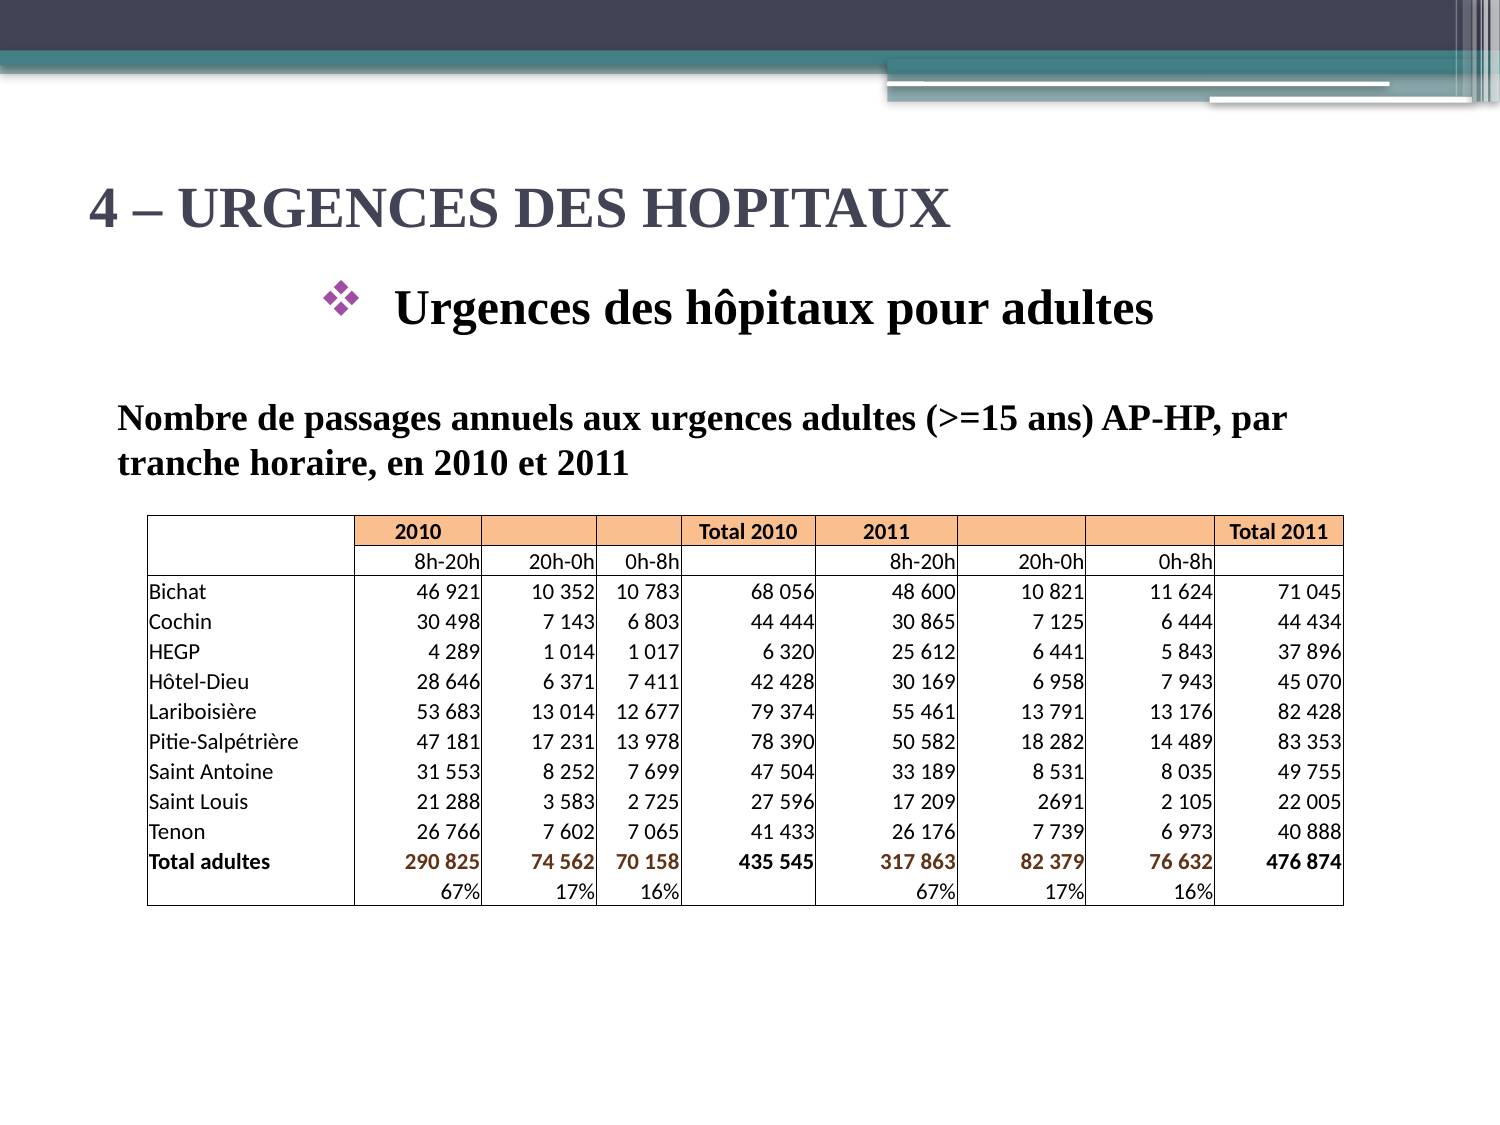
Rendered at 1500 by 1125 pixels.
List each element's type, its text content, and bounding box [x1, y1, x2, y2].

table_cell 14 489 [1086, 725, 1214, 755]
table_cell 30 498 [355, 605, 481, 635]
table_header Total 2011 [1215, 516, 1343, 545]
table_header [148, 516, 354, 545]
table_cell 82 379 [958, 845, 1085, 875]
table_cell [682, 875, 815, 905]
table_cell 25 612 [816, 635, 957, 665]
table_cell Saint Antoine [148, 755, 354, 785]
table_cell 45 070 [1215, 665, 1343, 695]
table_cell 290 825 [355, 845, 481, 875]
table_cell 30 169 [816, 665, 957, 695]
table_cell Lariboisière [148, 695, 354, 725]
table_cell 7 411 [597, 665, 681, 695]
table_cell 74 562 [482, 845, 596, 875]
title 4 – URGENCES DES HOPITAUX [75, 58, 1425, 247]
table_cell 17 231 [482, 725, 596, 755]
table_cell 7 602 [482, 815, 596, 845]
table_cell 44 444 [682, 605, 815, 635]
table_cell 5 843 [1086, 635, 1214, 665]
table_cell 10 821 [958, 576, 1085, 605]
table_cell 7 065 [597, 815, 681, 845]
table_cell 7 699 [597, 755, 681, 785]
table_cell Hôtel-Dieu [148, 665, 354, 695]
table_header 2010 [355, 516, 481, 545]
table_cell 67% [816, 875, 957, 905]
table_cell 13 978 [597, 725, 681, 755]
table_cell 27 596 [682, 785, 815, 815]
table_cell 71 045 [1215, 576, 1343, 605]
table_cell 8 531 [958, 755, 1085, 785]
table_cell 4 289 [355, 635, 481, 665]
table_cell 42 428 [682, 665, 815, 695]
table_cell 83 353 [1215, 725, 1343, 755]
text_box Nombre de passages annuels aux urgences adultes (>=15 ans) AP-HP, par tranche horaire, en 2010 et 2011 [102, 385, 1414, 490]
table_cell HEGP [148, 635, 354, 665]
table_cell 11 624 [1086, 576, 1214, 605]
table_cell 13 176 [1086, 695, 1214, 725]
table_cell 33 189 [816, 755, 957, 785]
table_cell 7 125 [958, 605, 1085, 635]
table_cell 46 921 [355, 576, 481, 605]
table_cell 26 176 [816, 815, 957, 845]
table_cell 10 783 [597, 576, 681, 605]
table_cell 78 390 [682, 725, 815, 755]
table_cell 67% [355, 875, 481, 905]
table_cell 8 035 [1086, 755, 1214, 785]
table_cell 28 646 [355, 665, 481, 695]
table_cell 37 896 [1215, 635, 1343, 665]
table_cell 0h-8h [1086, 546, 1214, 575]
table_cell 1 014 [482, 635, 596, 665]
table_cell 16% [597, 875, 681, 905]
table_cell 79 374 [682, 695, 815, 725]
table_cell 435 545 [682, 845, 815, 875]
table_cell Total adultes [148, 845, 354, 875]
table_cell 6 973 [1086, 815, 1214, 845]
table_cell Cochin [148, 605, 354, 635]
table_cell 76 632 [1086, 845, 1214, 875]
table_cell Tenon [148, 815, 354, 845]
table_cell 2 725 [597, 785, 681, 815]
table_cell 41 433 [682, 815, 815, 845]
table_cell 6 441 [958, 635, 1085, 665]
table_cell 26 766 [355, 815, 481, 845]
table_cell 22 005 [1215, 785, 1343, 815]
table_cell 2 105 [1086, 785, 1214, 815]
table_cell 21 288 [355, 785, 481, 815]
table_cell 30 865 [816, 605, 957, 635]
table_cell 47 181 [355, 725, 481, 755]
table_cell 6 803 [597, 605, 681, 635]
table_header Total 2010 [682, 516, 815, 545]
table_cell 68 056 [682, 576, 815, 605]
table_cell [1215, 546, 1343, 575]
table_cell 16% [1086, 875, 1214, 905]
table_cell 17 209 [816, 785, 957, 815]
table_cell [148, 545, 354, 575]
table_header [482, 516, 596, 545]
table_cell 0h-8h [597, 546, 681, 575]
table_cell 1 017 [597, 635, 681, 665]
table_cell 18 282 [958, 725, 1085, 755]
table_cell 55 461 [816, 695, 957, 725]
table_cell 17% [958, 875, 1085, 905]
table_cell 8h-20h [355, 546, 481, 575]
table_cell 50 582 [816, 725, 957, 755]
table_cell 47 504 [682, 755, 815, 785]
table_cell 12 677 [597, 695, 681, 725]
table_cell 10 352 [482, 576, 596, 605]
table_cell Saint Louis [148, 785, 354, 815]
table_cell 40 888 [1215, 815, 1343, 845]
table_cell Pitie-Salpétrière [148, 725, 354, 755]
table_header [1086, 516, 1214, 545]
list Urgences des hôpitaux pour adultes [61, 267, 1412, 1125]
table_cell 6 444 [1086, 605, 1214, 635]
table_cell 6 320 [682, 635, 815, 665]
table_header [597, 516, 681, 545]
table_cell 3 583 [482, 785, 596, 815]
table_cell 20h-0h [958, 546, 1085, 575]
table_cell 53 683 [355, 695, 481, 725]
table_cell [1215, 875, 1343, 905]
table_cell 317 863 [816, 845, 957, 875]
table_cell 49 755 [1215, 755, 1343, 785]
table_header 2011 [816, 516, 957, 545]
table_cell 17% [482, 875, 596, 905]
table_cell 476 874 [1215, 845, 1343, 875]
table_cell 20h-0h [482, 546, 596, 575]
table_cell 6 371 [482, 665, 596, 695]
table_cell 82 428 [1215, 695, 1343, 725]
table_cell 8h-20h [816, 546, 957, 575]
table_cell 2691 [958, 785, 1085, 815]
table_cell [682, 546, 815, 575]
table_header [958, 516, 1085, 545]
table_cell 7 739 [958, 815, 1085, 845]
table_cell 13 014 [482, 695, 596, 725]
table_cell 8 252 [482, 755, 596, 785]
table_cell 44 434 [1215, 605, 1343, 635]
table_cell 7 143 [482, 605, 596, 635]
table_cell 70 158 [597, 845, 681, 875]
table_cell [148, 875, 354, 905]
table_cell 31 553 [355, 755, 481, 785]
table_cell 13 791 [958, 695, 1085, 725]
table_cell 7 943 [1086, 665, 1214, 695]
table_cell 48 600 [816, 576, 957, 605]
table_cell 6 958 [958, 665, 1085, 695]
table_cell Bichat [148, 576, 354, 605]
